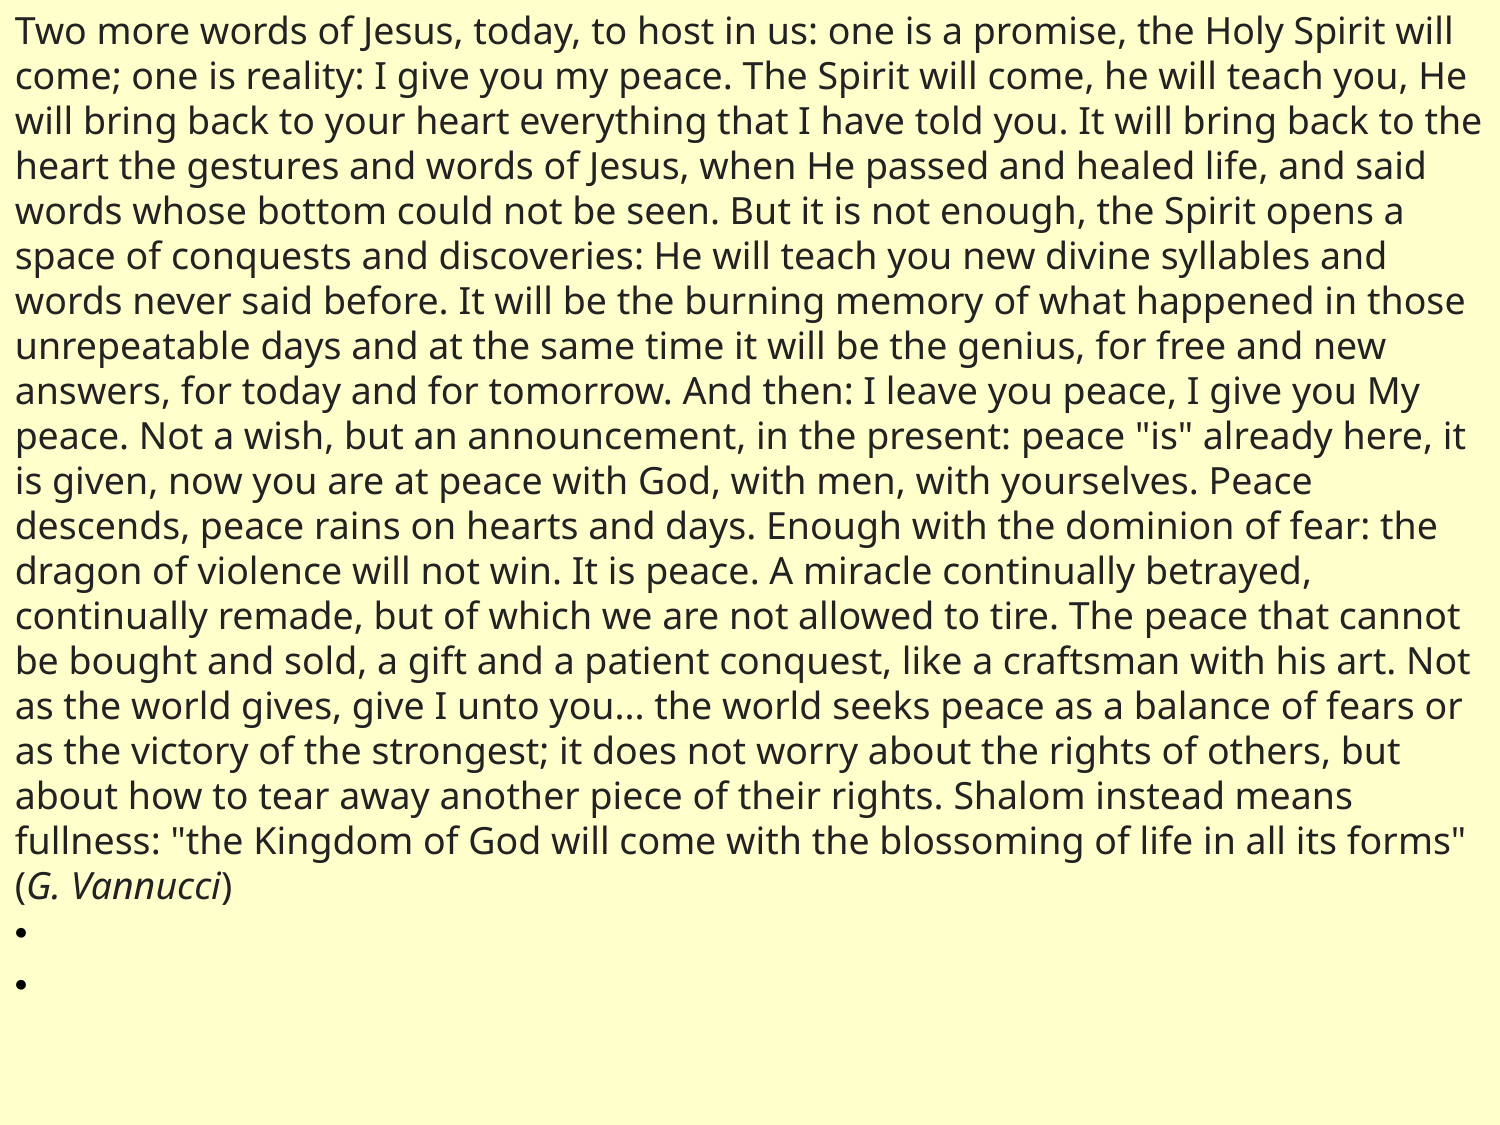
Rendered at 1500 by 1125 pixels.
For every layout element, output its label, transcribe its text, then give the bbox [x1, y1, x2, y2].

text_box Two more words of Jesus, today, to host in us: one is a promise, the Holy Spirit will come; one is reality: I give you my peace. The Spirit will come, he will teach you, He will bring back to your heart everything that I have told you. It will bring back to the heart the gestures and words of Jesus, when He passed and healed life, and said words whose bottom could not be seen. But it is not enough, the Spirit opens a space of conquests and discoveries: He will teach you new divine syllables and words never said before. It will be the burning memory of what happened in those unrepeatable days and at the same time it will be the genius, for free and new answers, for today and for tomorrow. And then: I leave you peace, I give you My peace. Not a wish, but an announcement, in the present: peace "is" already here, it is given, now you are at peace with God, with men, with yourselves. Peace descends, peace rains on hearts and days. Enough with the dominion of fear: the dragon of violence will not win. It is peace. A miracle continually betrayed, continually remade, but of which we are not allowed to tire. The peace that cannot be bought and sold, a gift and a patient conquest, like a craftsman with his art. Not as the world gives, give I unto you... the world seeks peace as a balance of fears or as the victory of the strongest; it does not worry about the rights of others, but about how to tear away another piece of their rights. Shalom instead means fullness: "the Kingdom of God will come with the blossoming of life in all its forms" (G. Vannucci) [0, 0, 1500, 1084]
